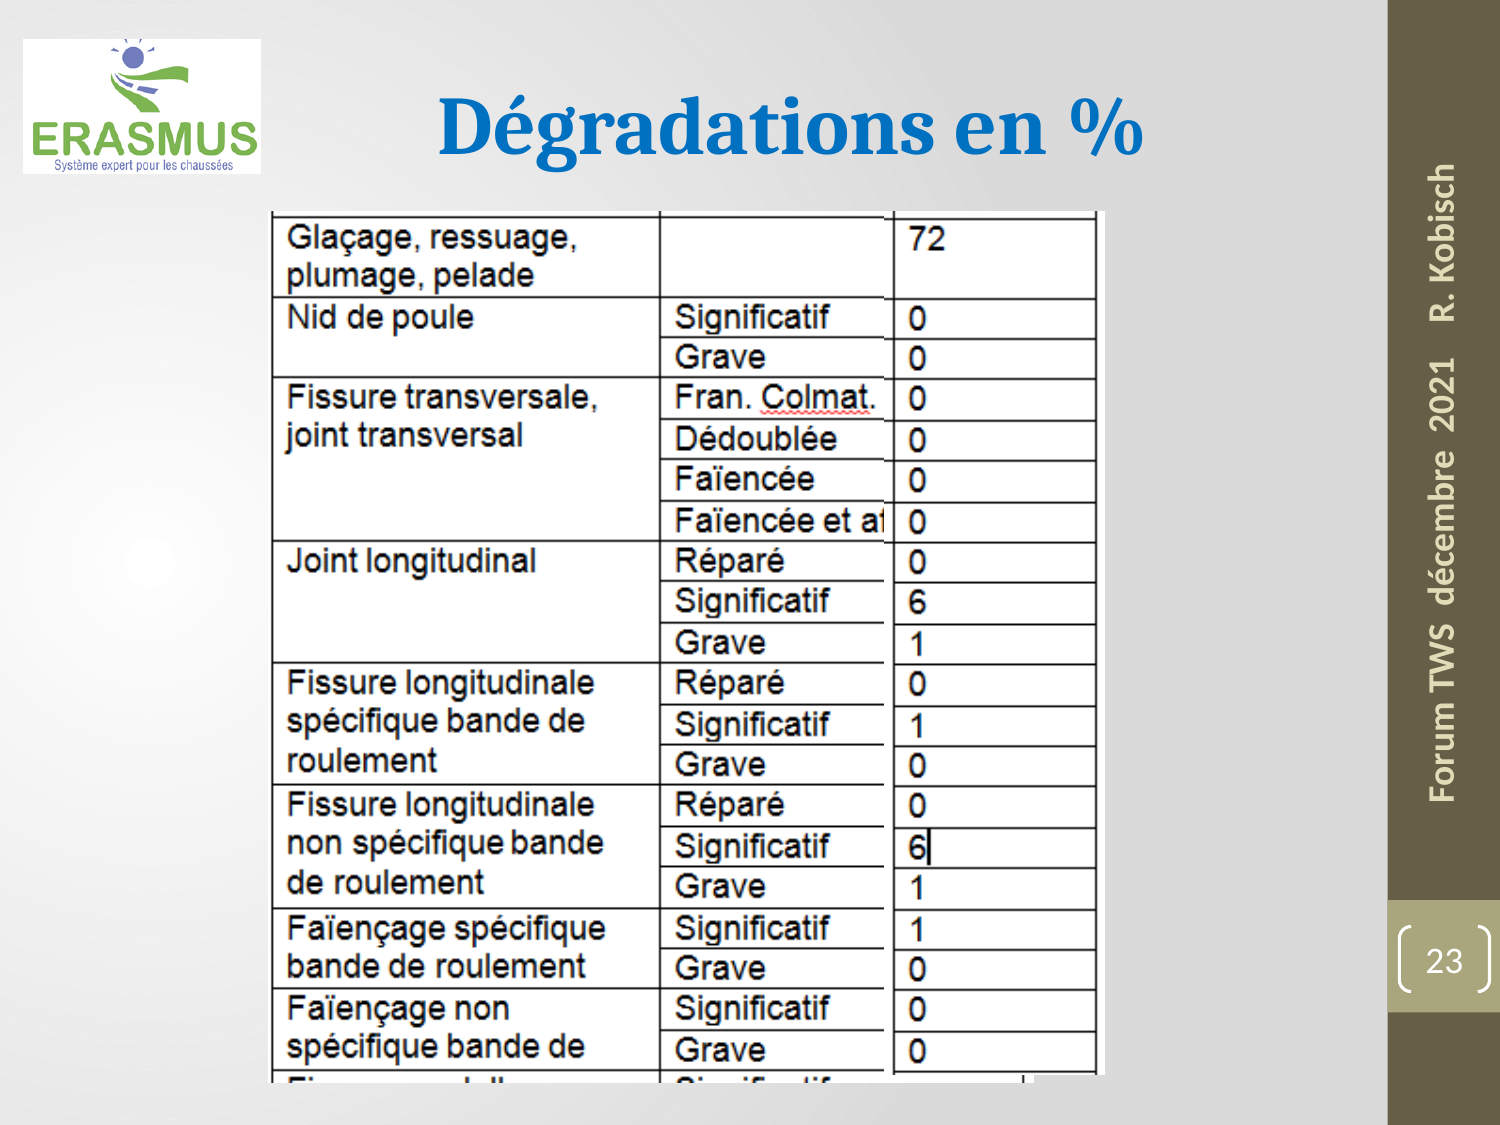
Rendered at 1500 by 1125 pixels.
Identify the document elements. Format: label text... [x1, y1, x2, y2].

footer Forum TWS décembre 2021 R. Kobisch [1408, 78, 1469, 889]
slide_number 23 [1397, 924, 1492, 994]
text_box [267, 211, 1105, 1083]
text_box Dégradations en % [290, 63, 1295, 179]
picture [23, 38, 262, 175]
